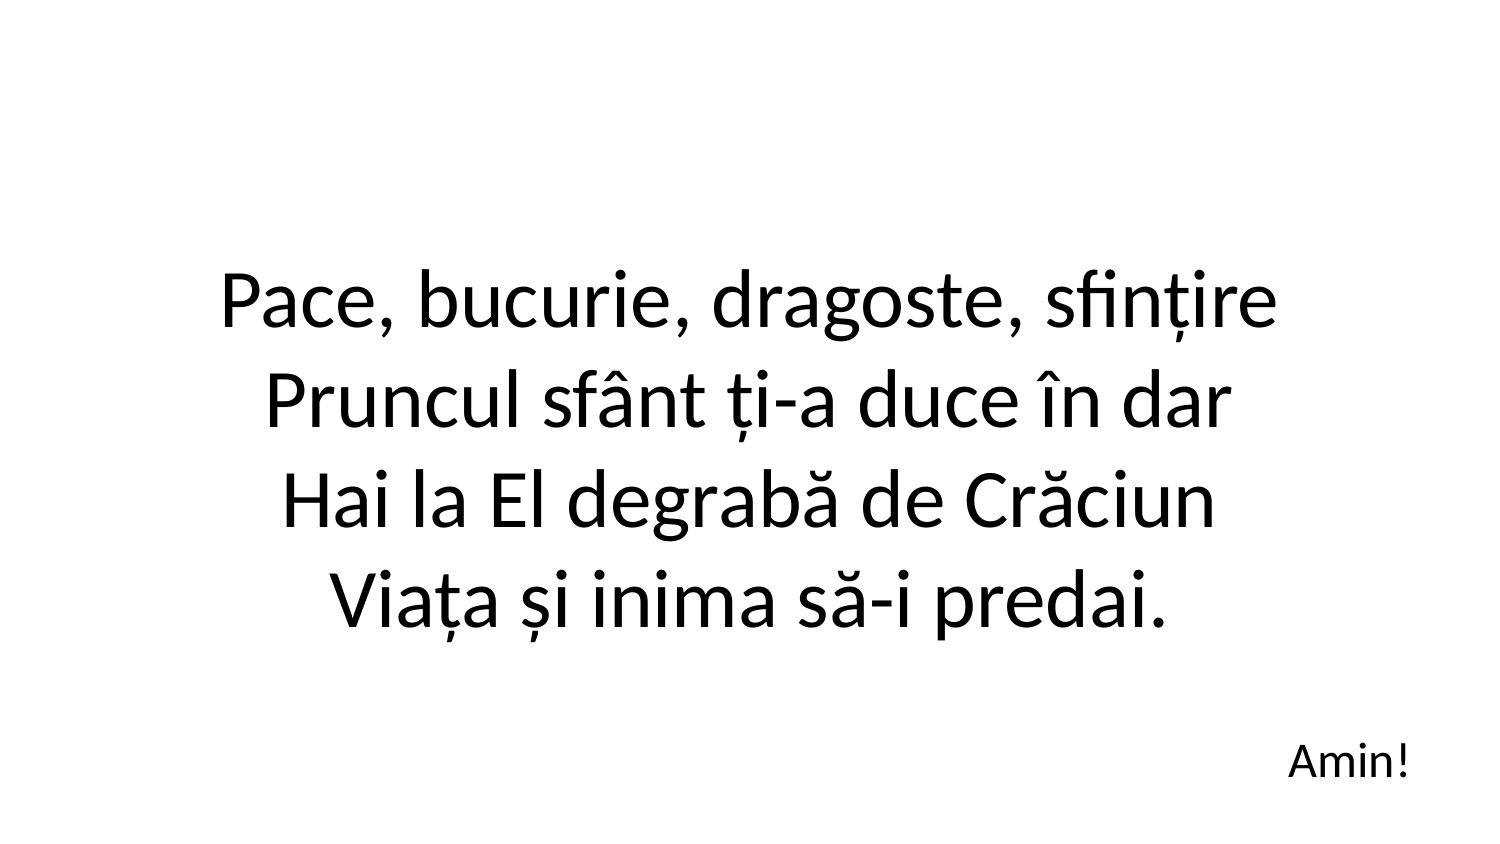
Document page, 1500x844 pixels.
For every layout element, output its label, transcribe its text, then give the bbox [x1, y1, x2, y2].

text_box Amin! [1273, 674, 1427, 795]
text_box Pace, bucurie, dragoste, sfințire Pruncul sfânt ți-a duce în dar Hai la El degrabă de Crăciun Viața și inima să-i predai. [204, 192, 1296, 652]
